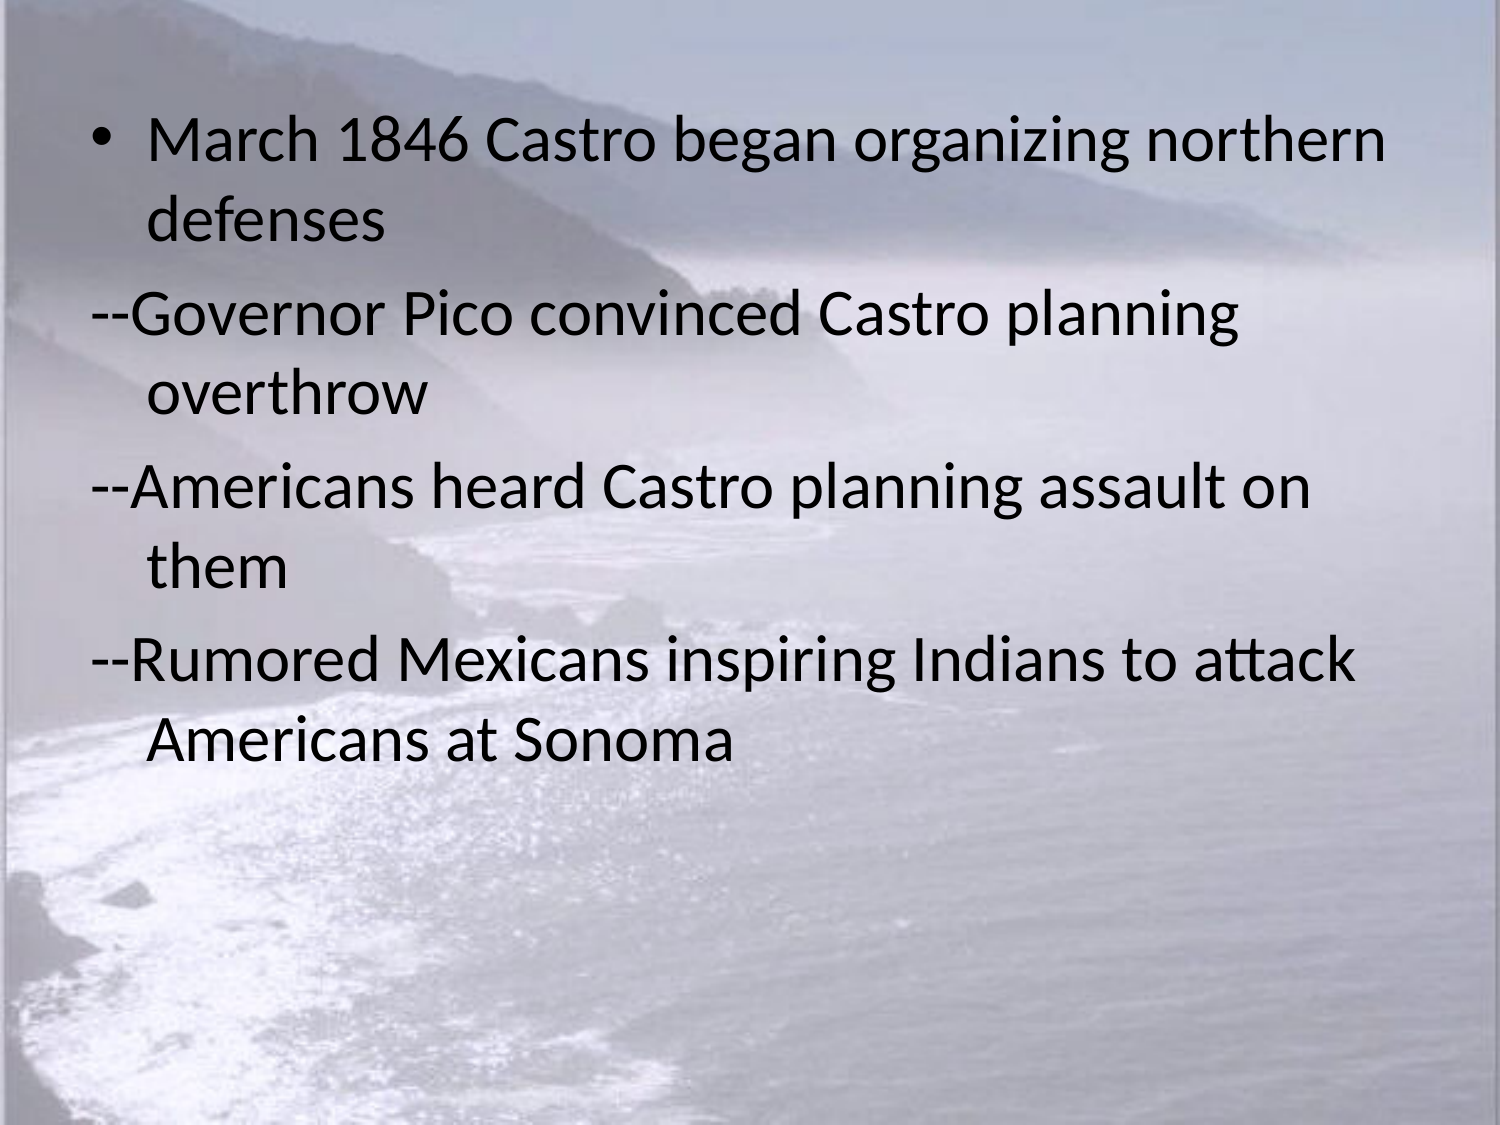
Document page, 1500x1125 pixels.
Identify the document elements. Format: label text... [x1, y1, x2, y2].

picture [0, 0, 1500, 1125]
list March 1846 Castro began organizing northern defenses --Governor Pico convinced Castro planning overthrow --Americans heard Castro planning assault on them --Rumored Mexicans inspiring Indians to attack Americans at Sonoma [75, 87, 1425, 1005]
